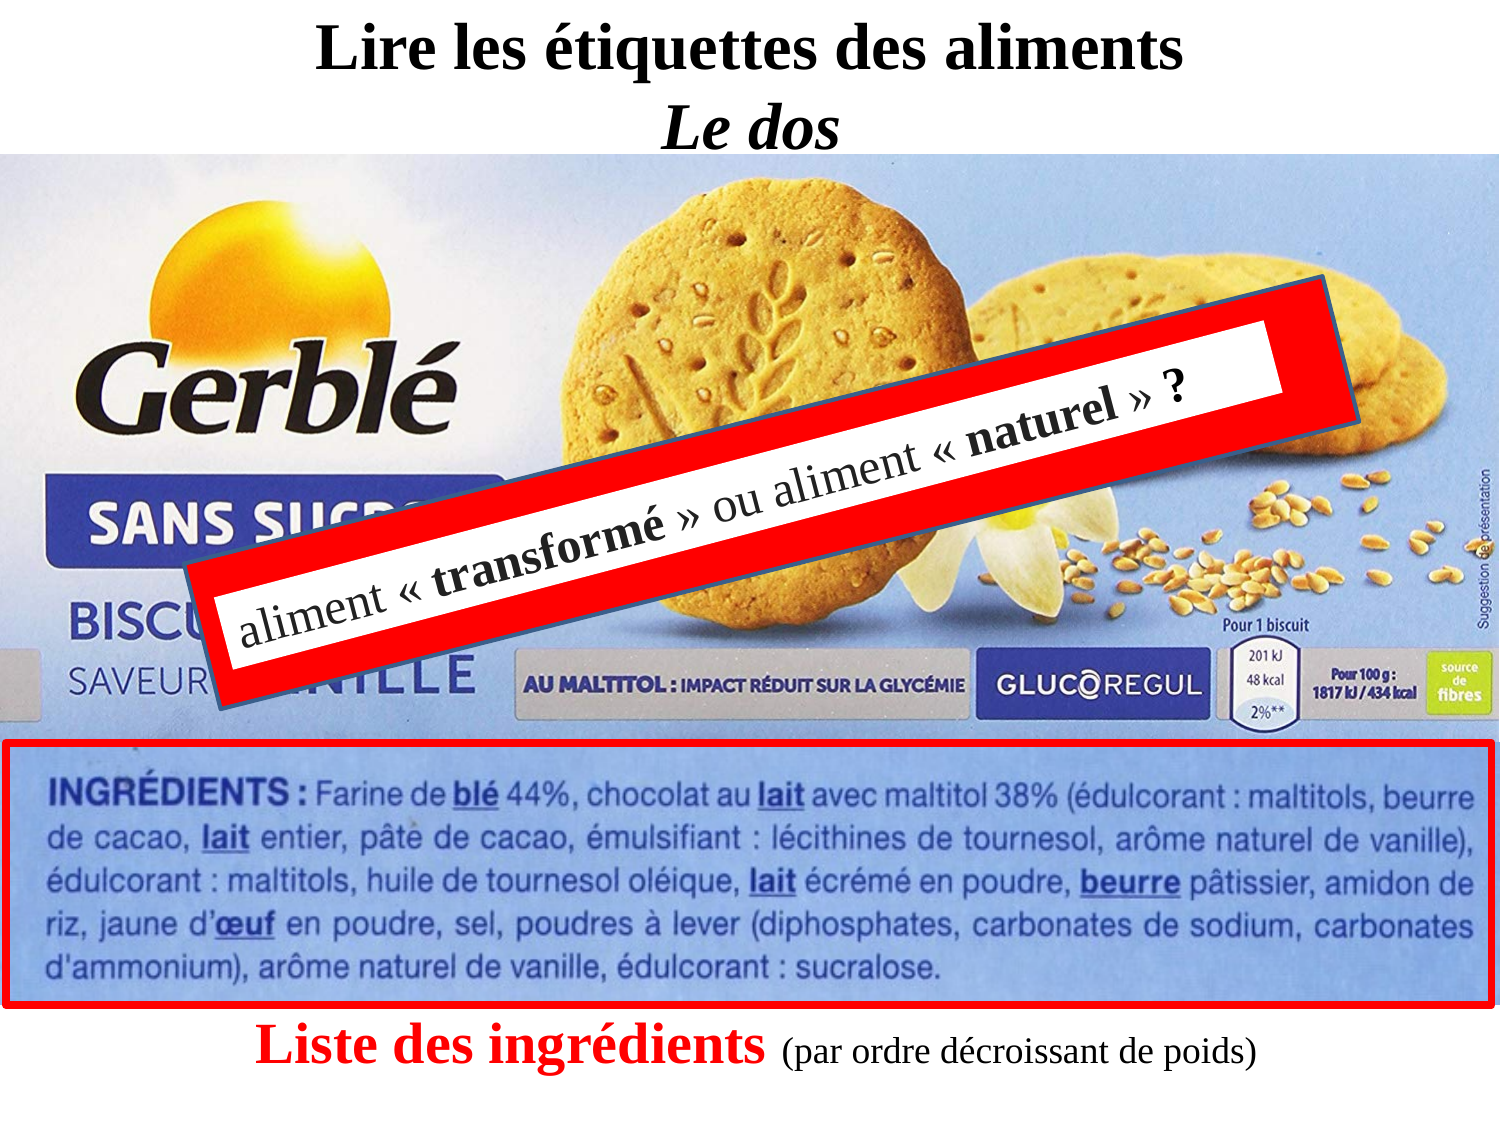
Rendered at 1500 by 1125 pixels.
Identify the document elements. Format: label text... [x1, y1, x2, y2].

text_box Lire les étiquettes des aliments Le dos [2, 0, 1500, 155]
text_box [5, 742, 1494, 1085]
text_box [184, 417, 1359, 568]
picture [0, 154, 1500, 1006]
